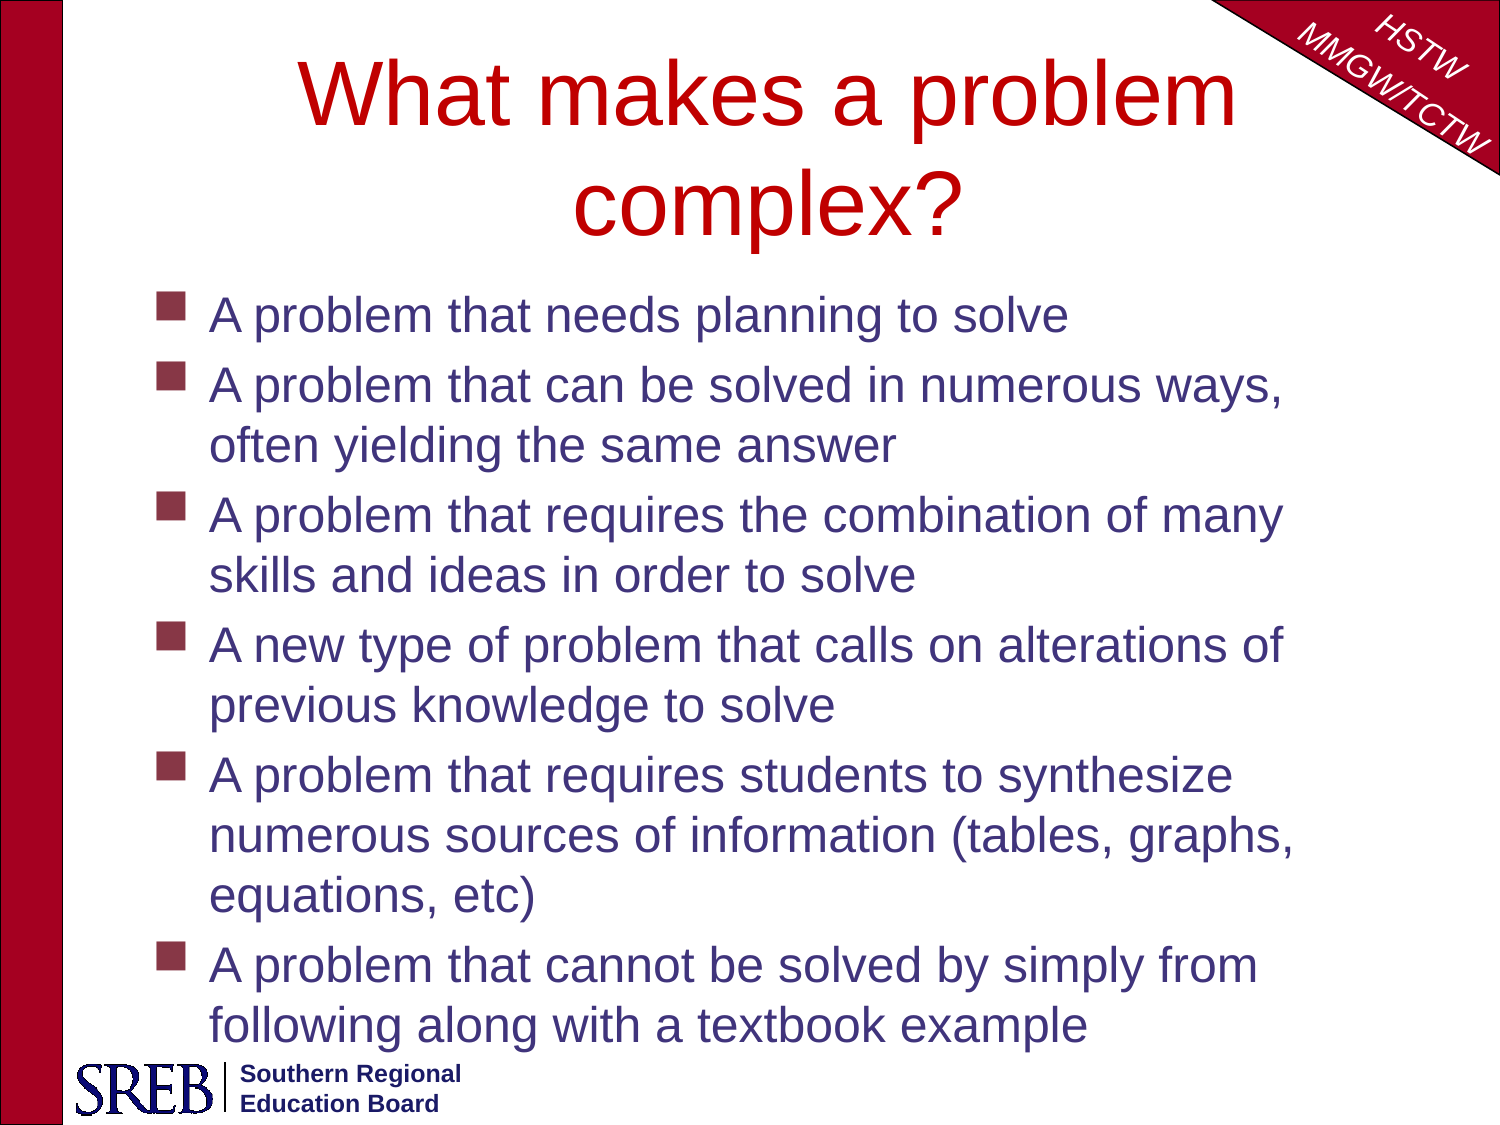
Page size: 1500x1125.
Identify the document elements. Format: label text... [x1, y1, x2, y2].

list A problem that needs planning to solve A problem that can be solved in numerous ways, often yielding the same answer A problem that requires the combination of many skills and ideas in order to solve A new type of problem that calls on alterations of previous knowledge to solve A problem that requires students to synthesize numerous sources of information (tables, graphs, equations, etc) A problem that cannot be solved by simply from following along with a textbook example [137, 274, 1401, 1001]
title What makes a problem complex? [87, 74, 1451, 213]
